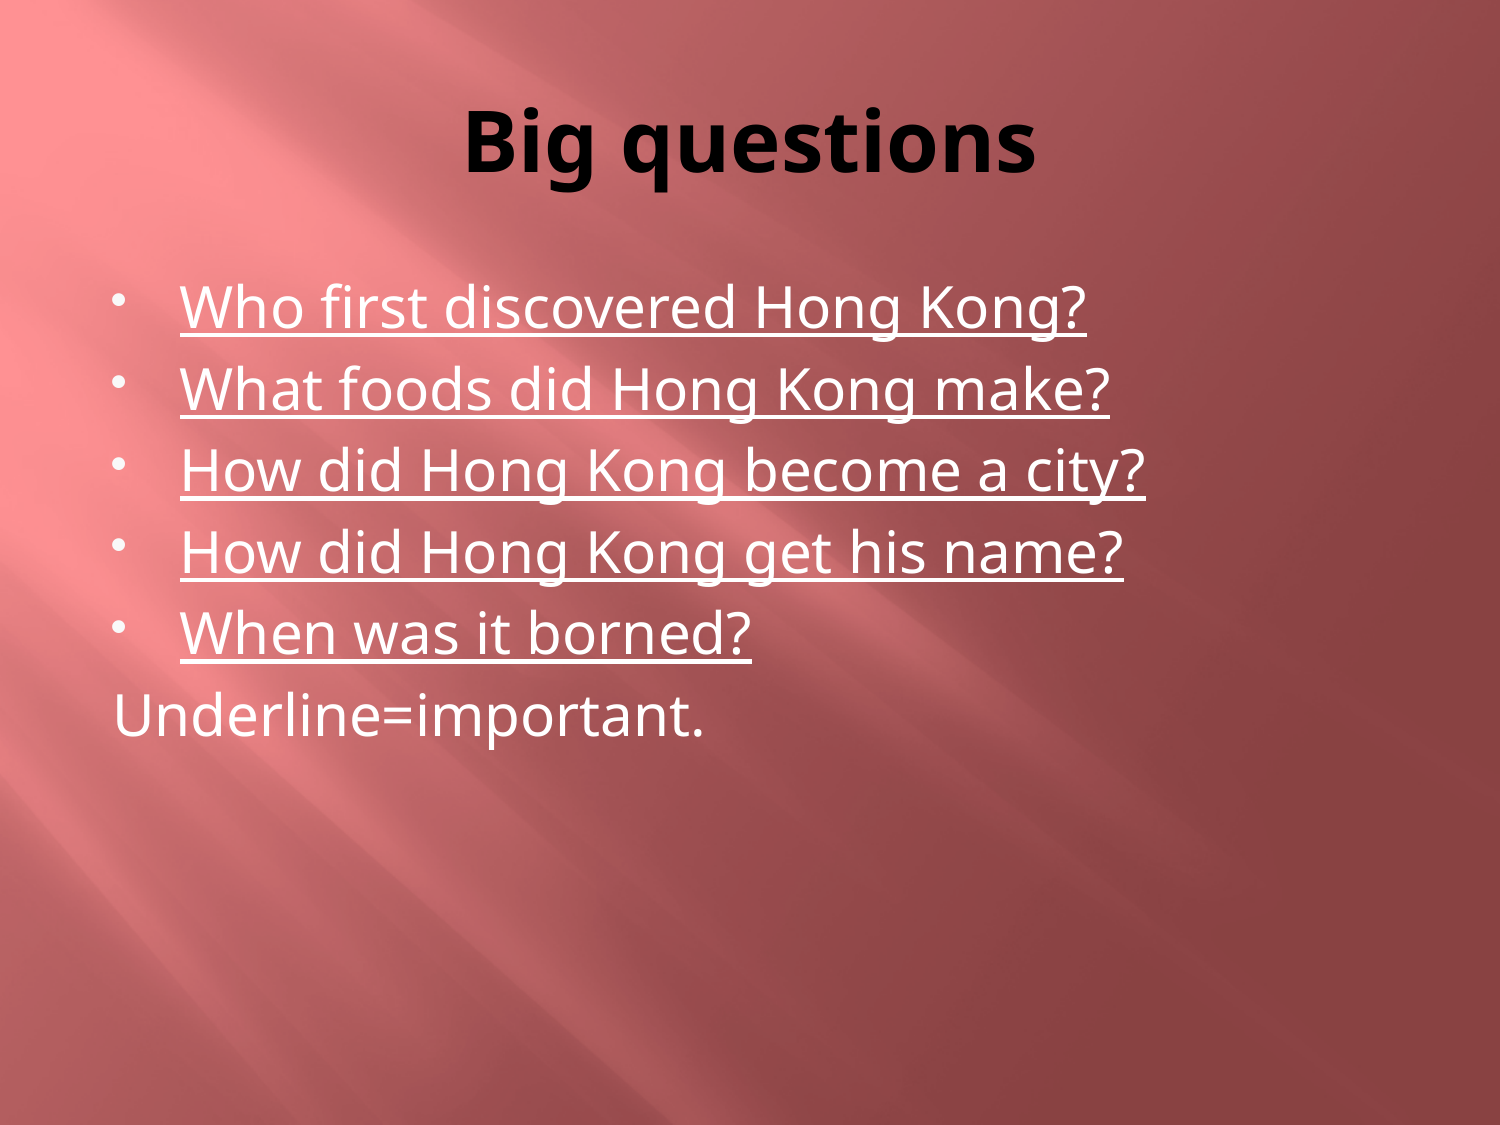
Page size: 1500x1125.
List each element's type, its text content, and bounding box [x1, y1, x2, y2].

list Who first discovered Hong Kong? What foods did Hong Kong make? How did Hong Kong become a city? How did Hong Kong get his name? When was it borned? Underline=important. [75, 262, 1425, 1035]
text_box [112, 357, 1063, 418]
title Big questions [75, 45, 1425, 233]
